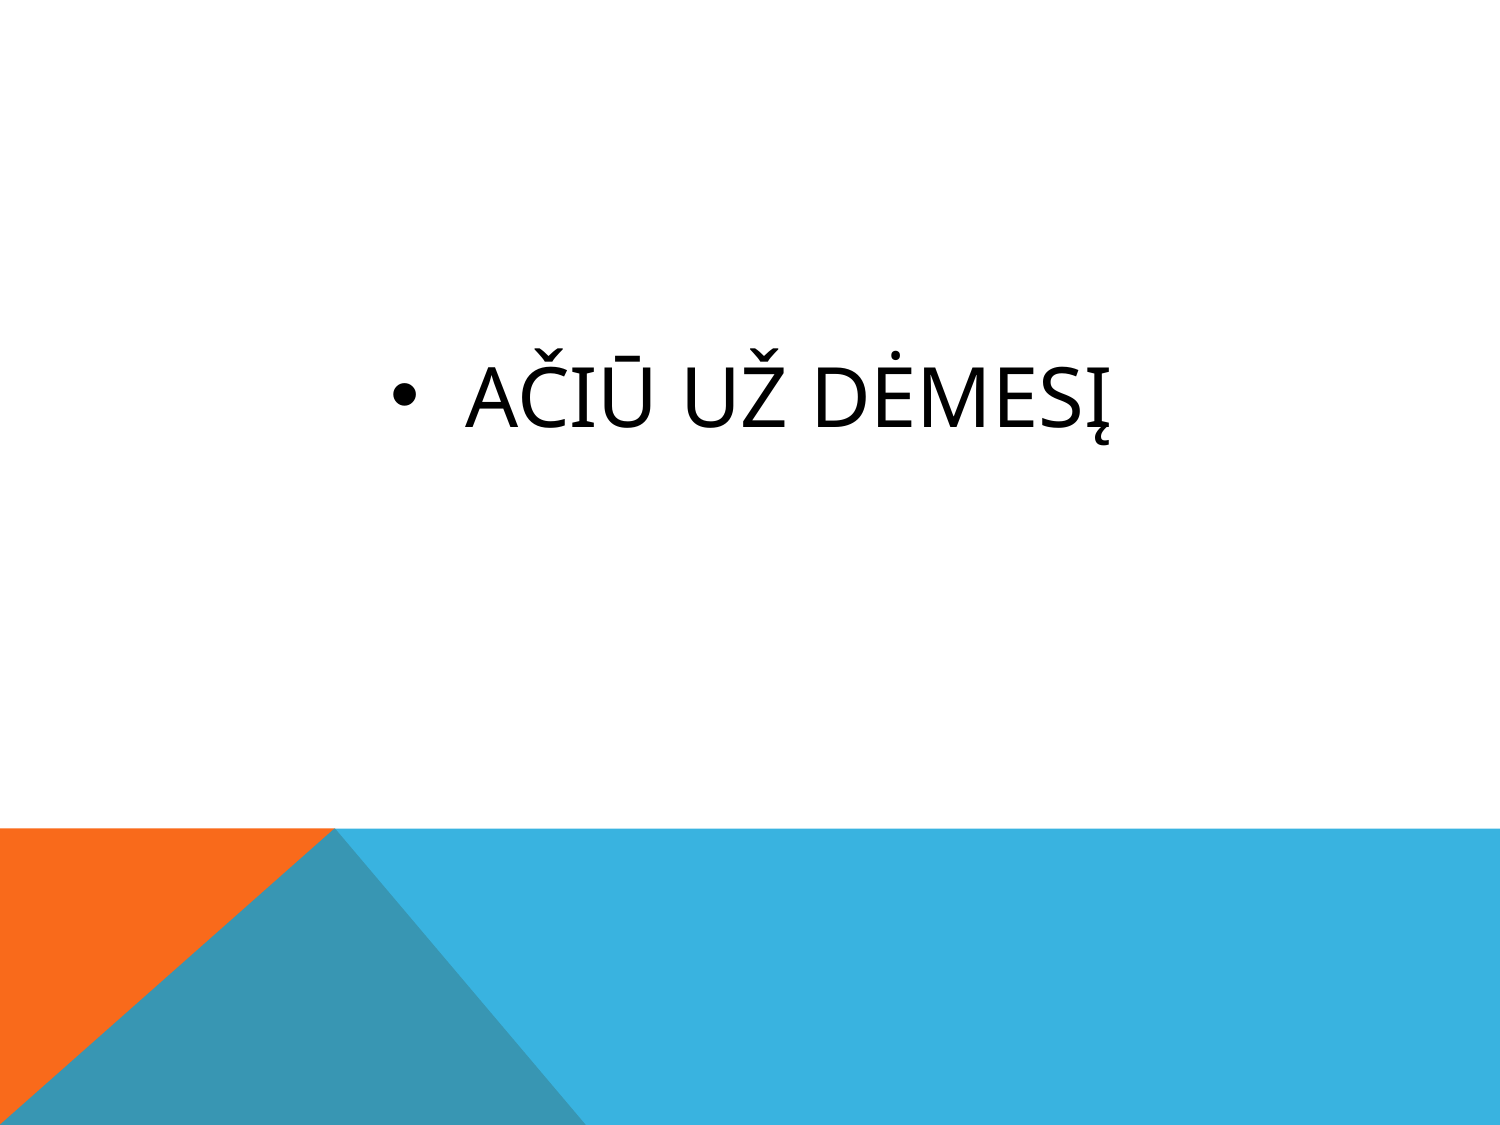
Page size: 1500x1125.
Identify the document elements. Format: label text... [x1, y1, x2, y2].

title AČIŪ UŽ DĖMESĮ [135, 60, 1369, 728]
